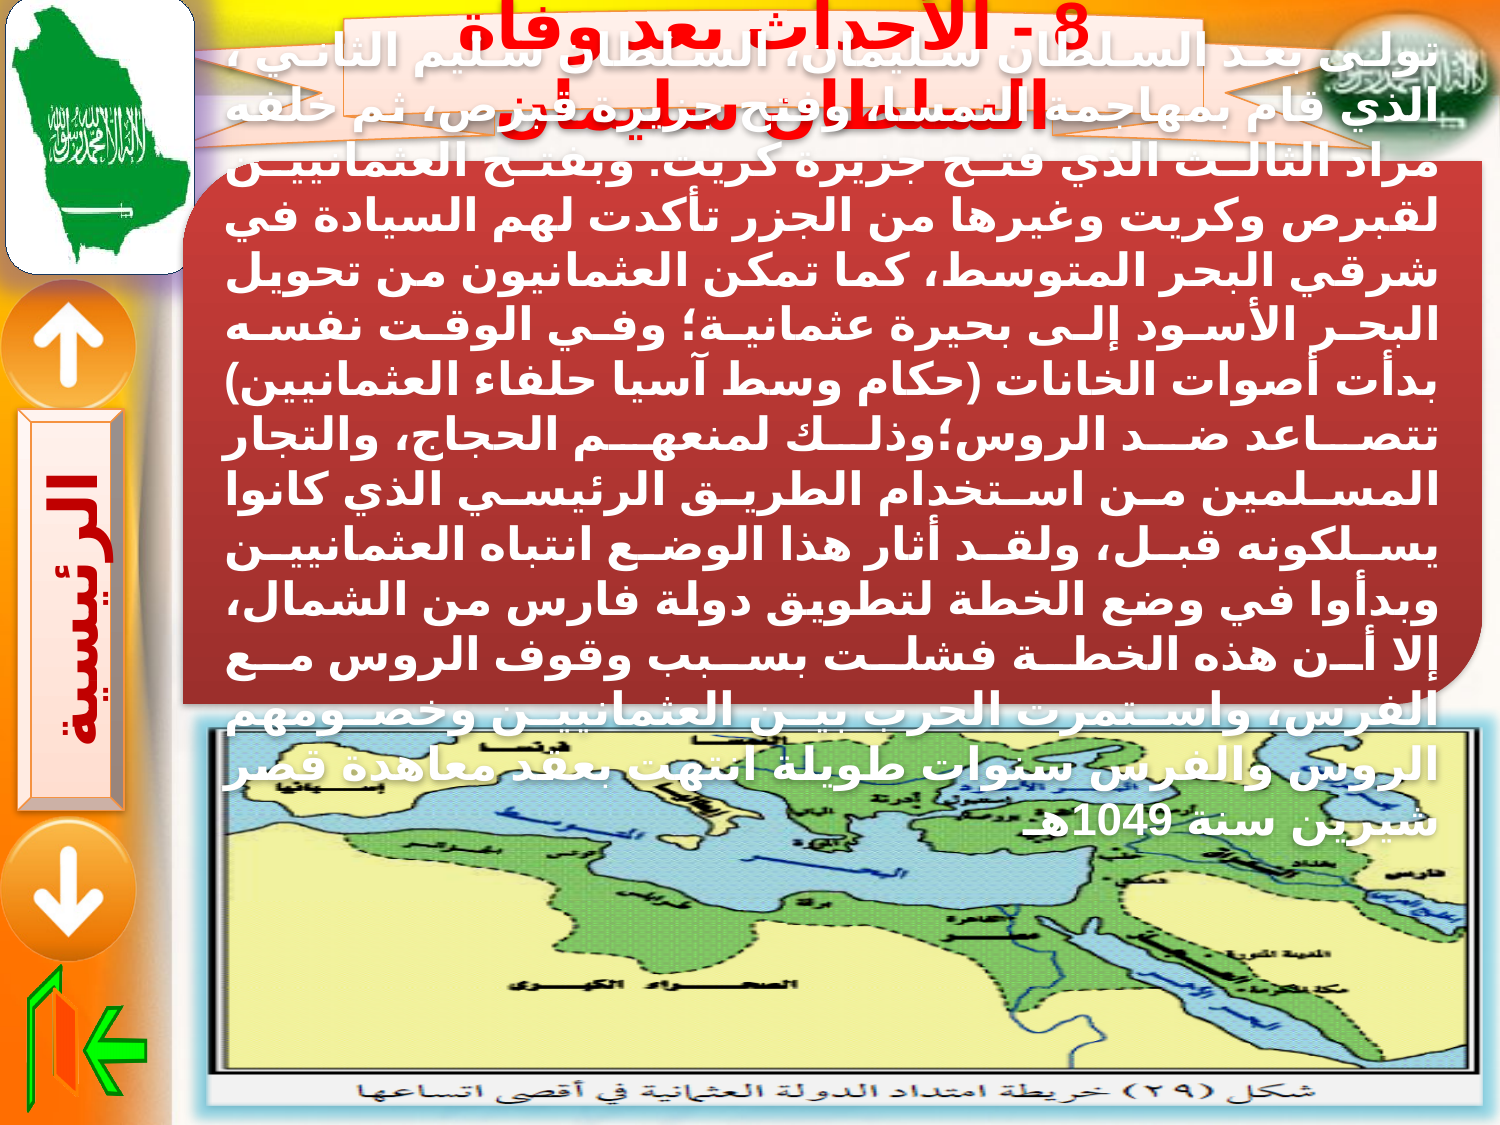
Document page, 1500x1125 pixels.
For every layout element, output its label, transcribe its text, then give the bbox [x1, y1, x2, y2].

picture [5, 0, 195, 275]
text_box 8 - الأحداث بعد وفاة السلطان سليمان [226, 9, 1287, 147]
picture [154, 0, 1500, 1125]
text_box تولى بعد السلطان سليمان، السلطان سليم الثاني ، الذي قام بمهاجمة النمسا، وفتح جزيرة قبرص، ثم خلفه مراد الثالث الذي فتح جزيرة كريت. وبفتح العثمانيين لقبرص وكريت وغيرها من الجزر تأكدت لهم السيادة في شرقي البحر المتوسط، كما تمكن العثمانيون من تحويل البحر الأسود إلى بحيرة عثمانية؛ وفي الوقت نفسه بدأت أصوات الخانات (حكام وسط آسيا حلفاء العثمانيين) تتصاعد ضد الروس؛وذلك لمنعهم الحجاج، والتجار المسلمين من استخدام الطريق الرئيسي الذي كانوا يسلكونه قبل، ولقد أثار هذا الوضع انتباه العثمانيين وبدأوا في وضع الخطة لتطويق دولة فارس من الشمال، إلا أن هذه الخطة فشلت بسبب وقوف الروس مع الفرس، واستمرت الحرب بين العثمانيين وخصومهم الروس والفرس سنوات طويلة انتهت بعقد معاهدة قصر شيرين سنة 1049هـ [182, 160, 1483, 705]
picture [218, 67, 316, 129]
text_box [0, 276, 154, 1125]
